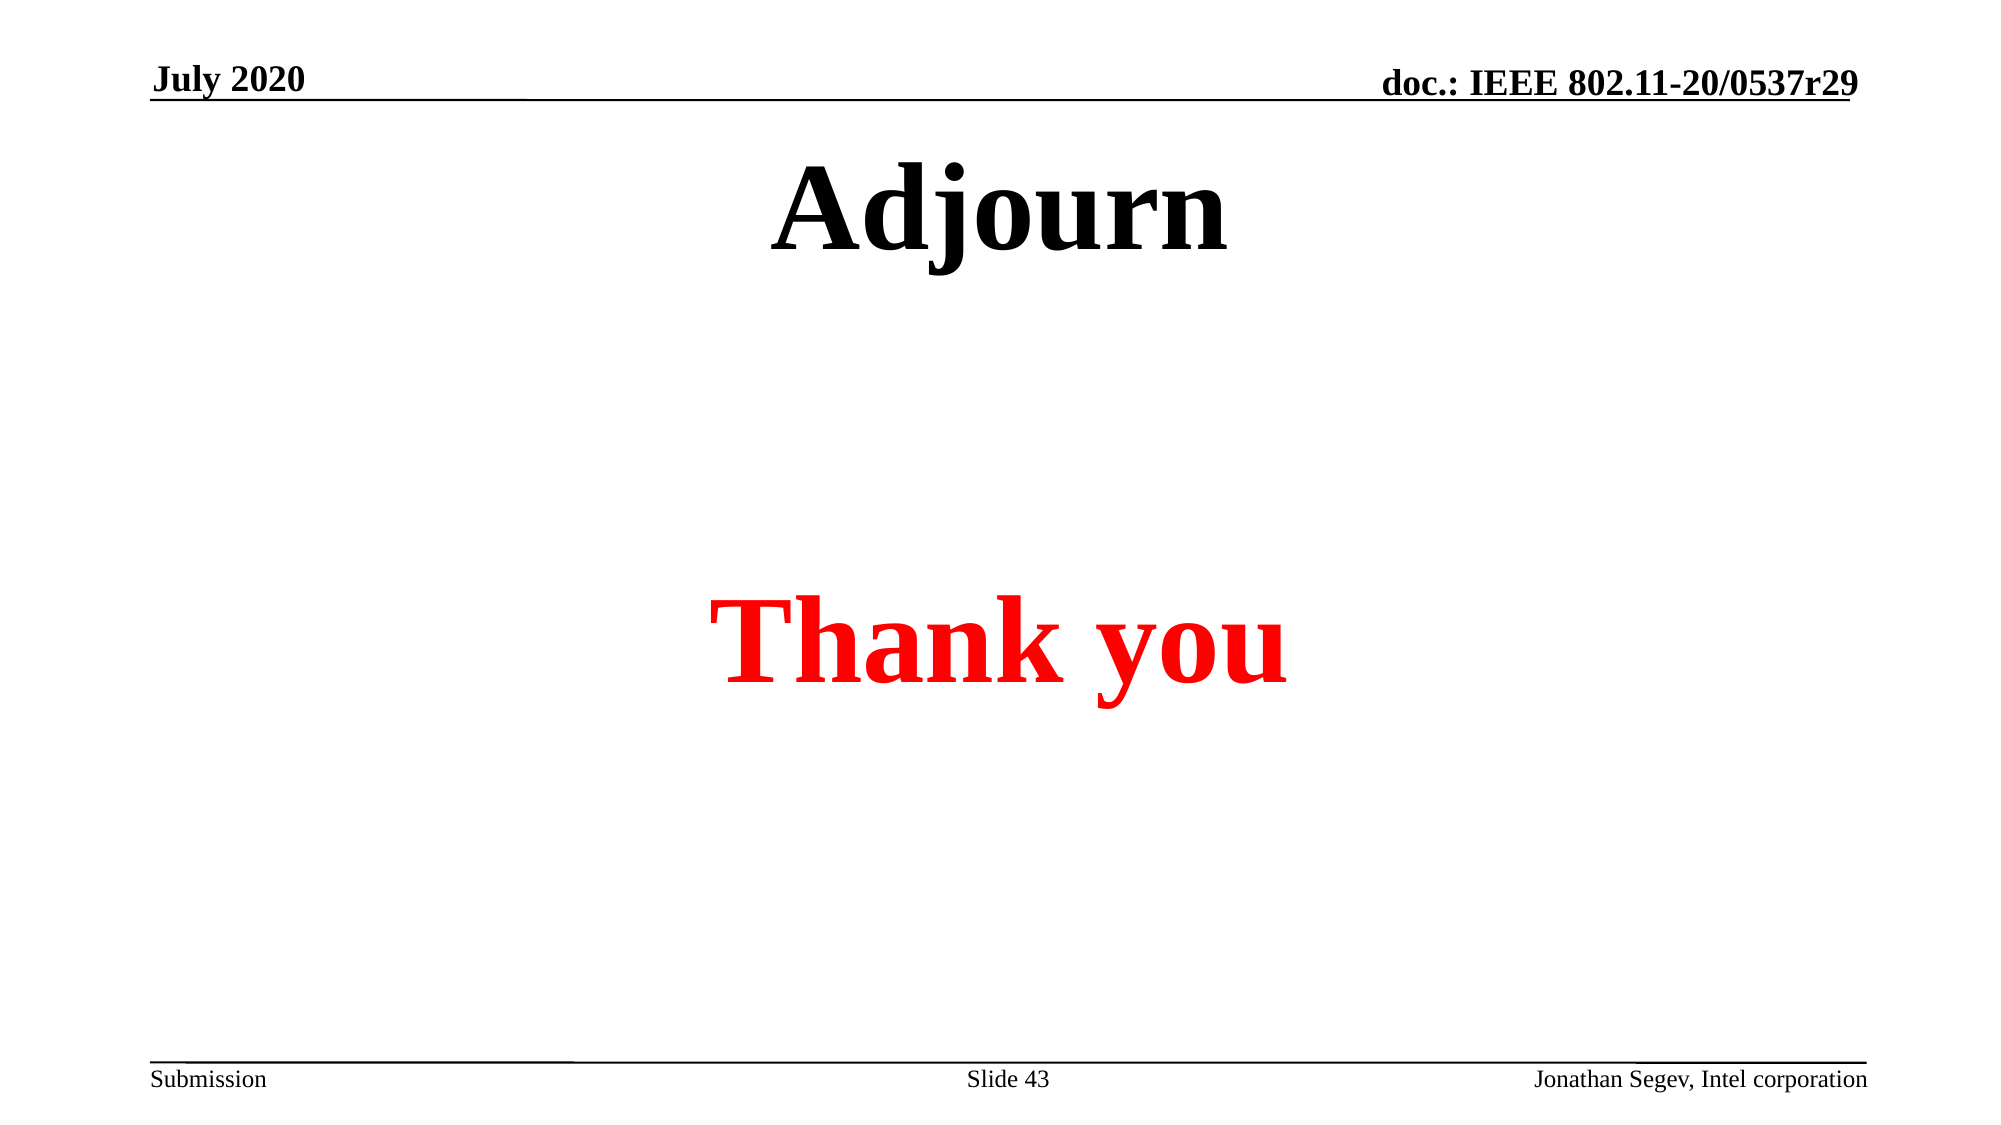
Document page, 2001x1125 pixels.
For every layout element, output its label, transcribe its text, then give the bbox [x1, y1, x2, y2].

title Adjourn [149, 112, 1850, 288]
footer Jonathan Segev, Intel corporation [1171, 1061, 1869, 1093]
slide_number Slide 43 [950, 1061, 1067, 1123]
list Thank you [149, 324, 1850, 1000]
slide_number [152, 54, 563, 100]
